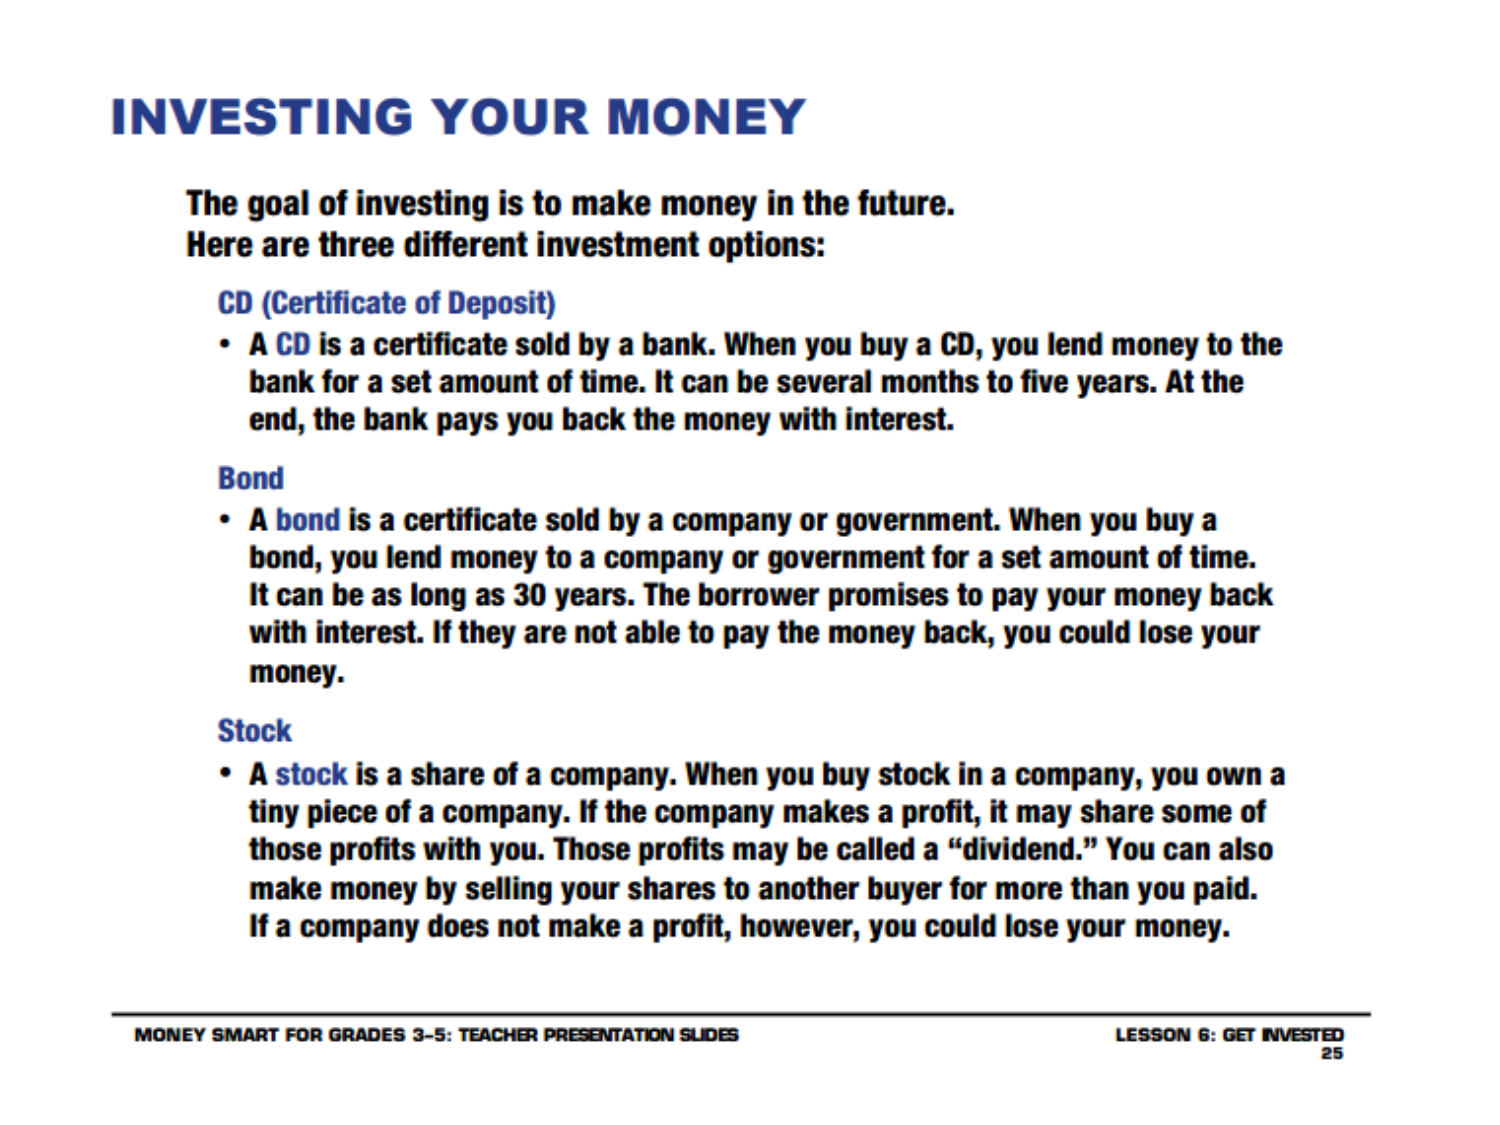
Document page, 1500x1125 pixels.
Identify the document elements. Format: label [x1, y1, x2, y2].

picture [74, 40, 1413, 1095]
